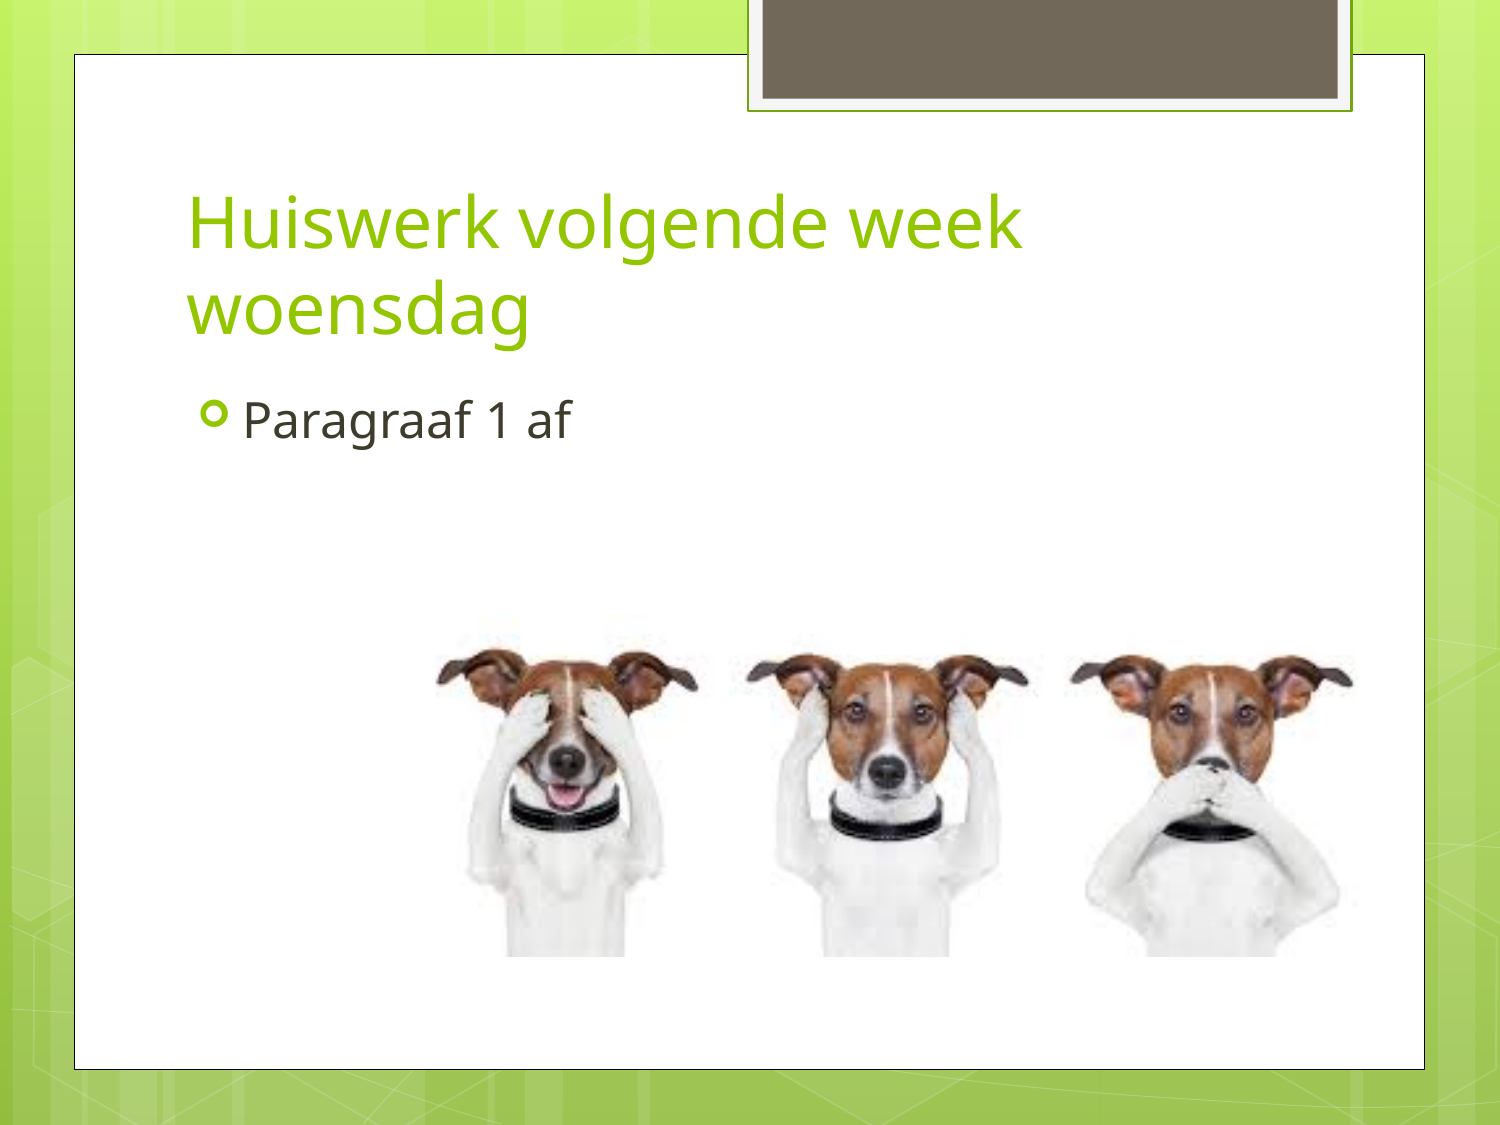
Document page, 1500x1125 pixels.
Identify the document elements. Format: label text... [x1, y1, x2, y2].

picture [395, 614, 1403, 958]
title Huiswerk volgende week woensdag [171, 168, 1324, 357]
list Paragraaf 1 af [171, 381, 1283, 957]
